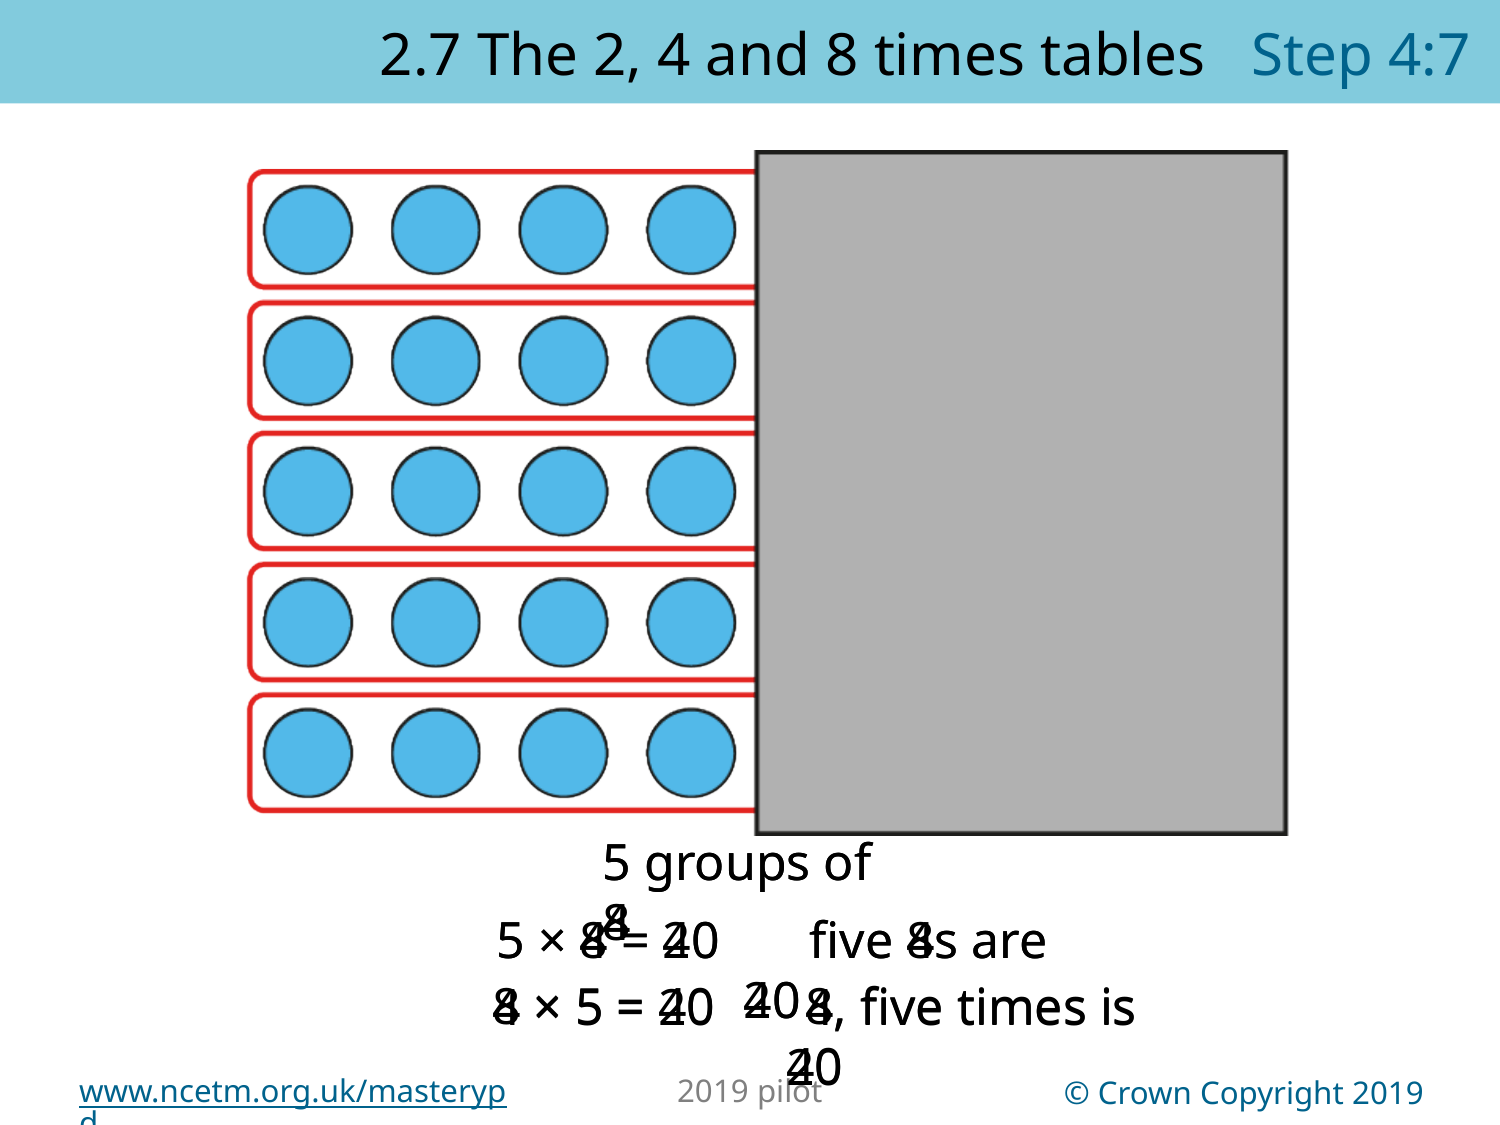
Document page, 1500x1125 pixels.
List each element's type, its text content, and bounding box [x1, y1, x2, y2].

text_box 5 × 4 = 20 five 4s are 20 [466, 901, 1079, 967]
list 2.7 The 2, 4 and 8 times tables Step 4:7 [0, 0, 1500, 104]
text_box 4 × 5 = 20 4, five times is 20 [466, 967, 1164, 1103]
text_box 5 groups of 4 [587, 844, 912, 959]
picture [111, 149, 1399, 836]
